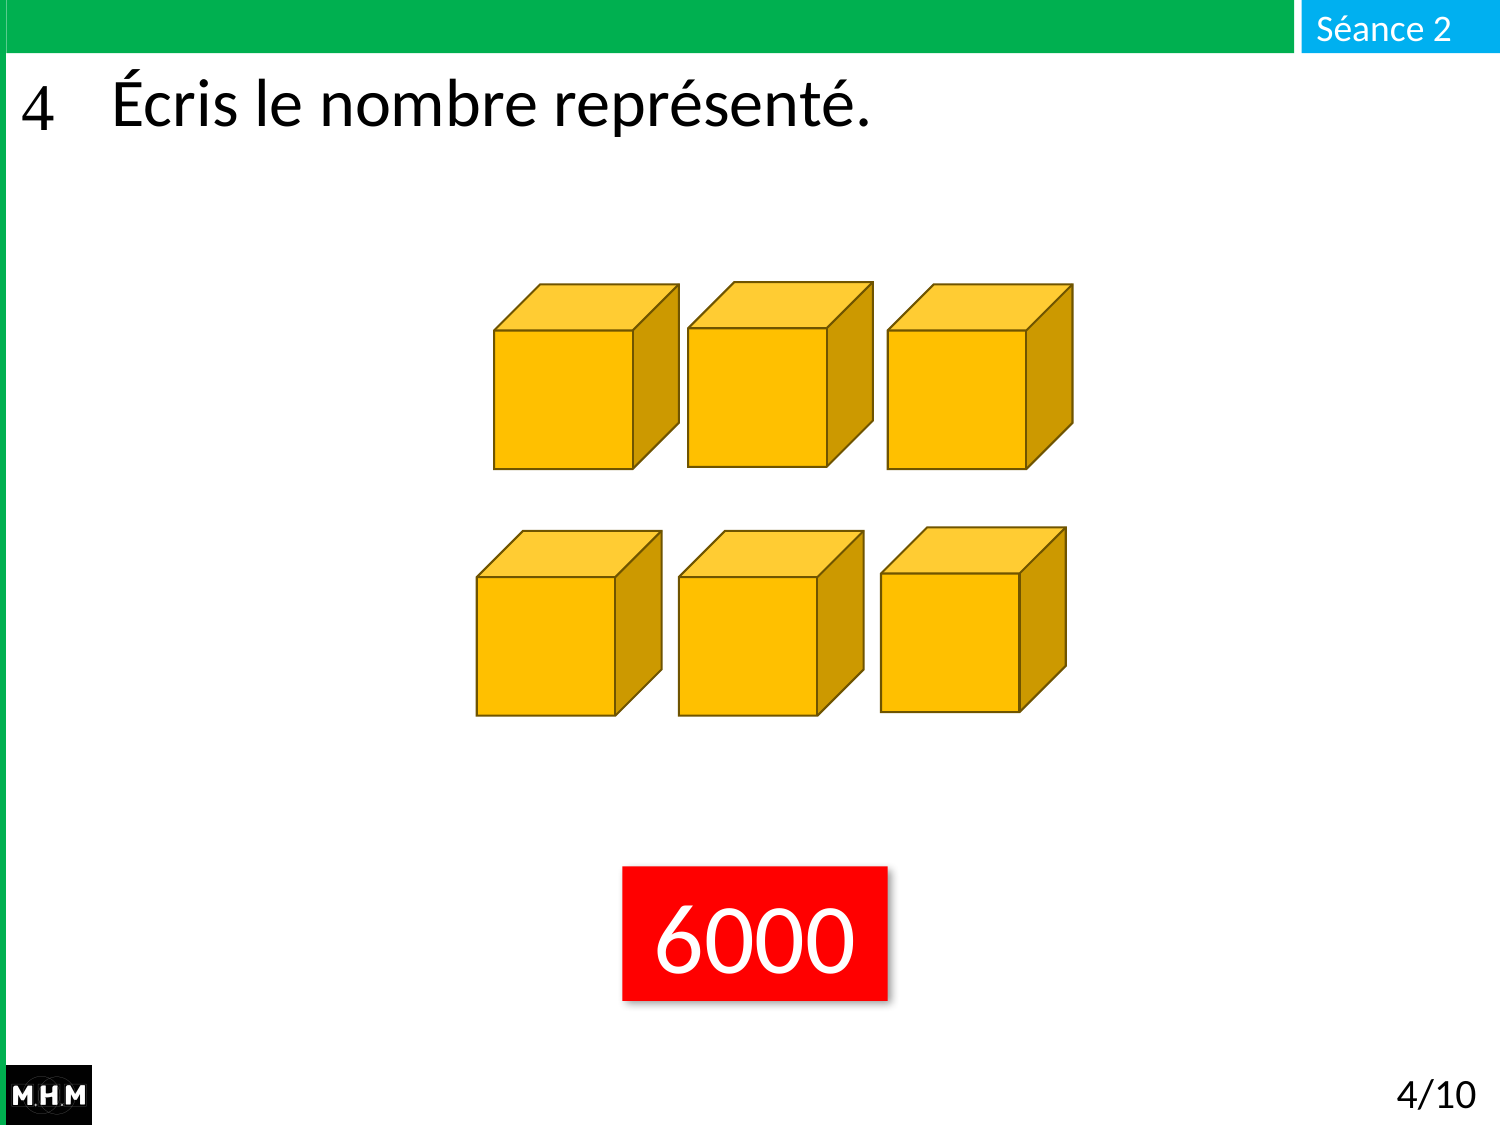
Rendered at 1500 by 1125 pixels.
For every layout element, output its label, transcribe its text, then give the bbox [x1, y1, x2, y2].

text_box [475, 529, 663, 717]
title Écris le nombre représenté. [96, 60, 1391, 150]
text_box [677, 529, 865, 717]
list 4/10 [1373, 1064, 1500, 1125]
text_box [687, 281, 874, 468]
text_box [493, 283, 680, 471]
text_box [879, 526, 1067, 714]
text_box [886, 283, 1074, 471]
text_box 6000 [622, 866, 888, 1001]
picture [6, 1065, 92, 1125]
